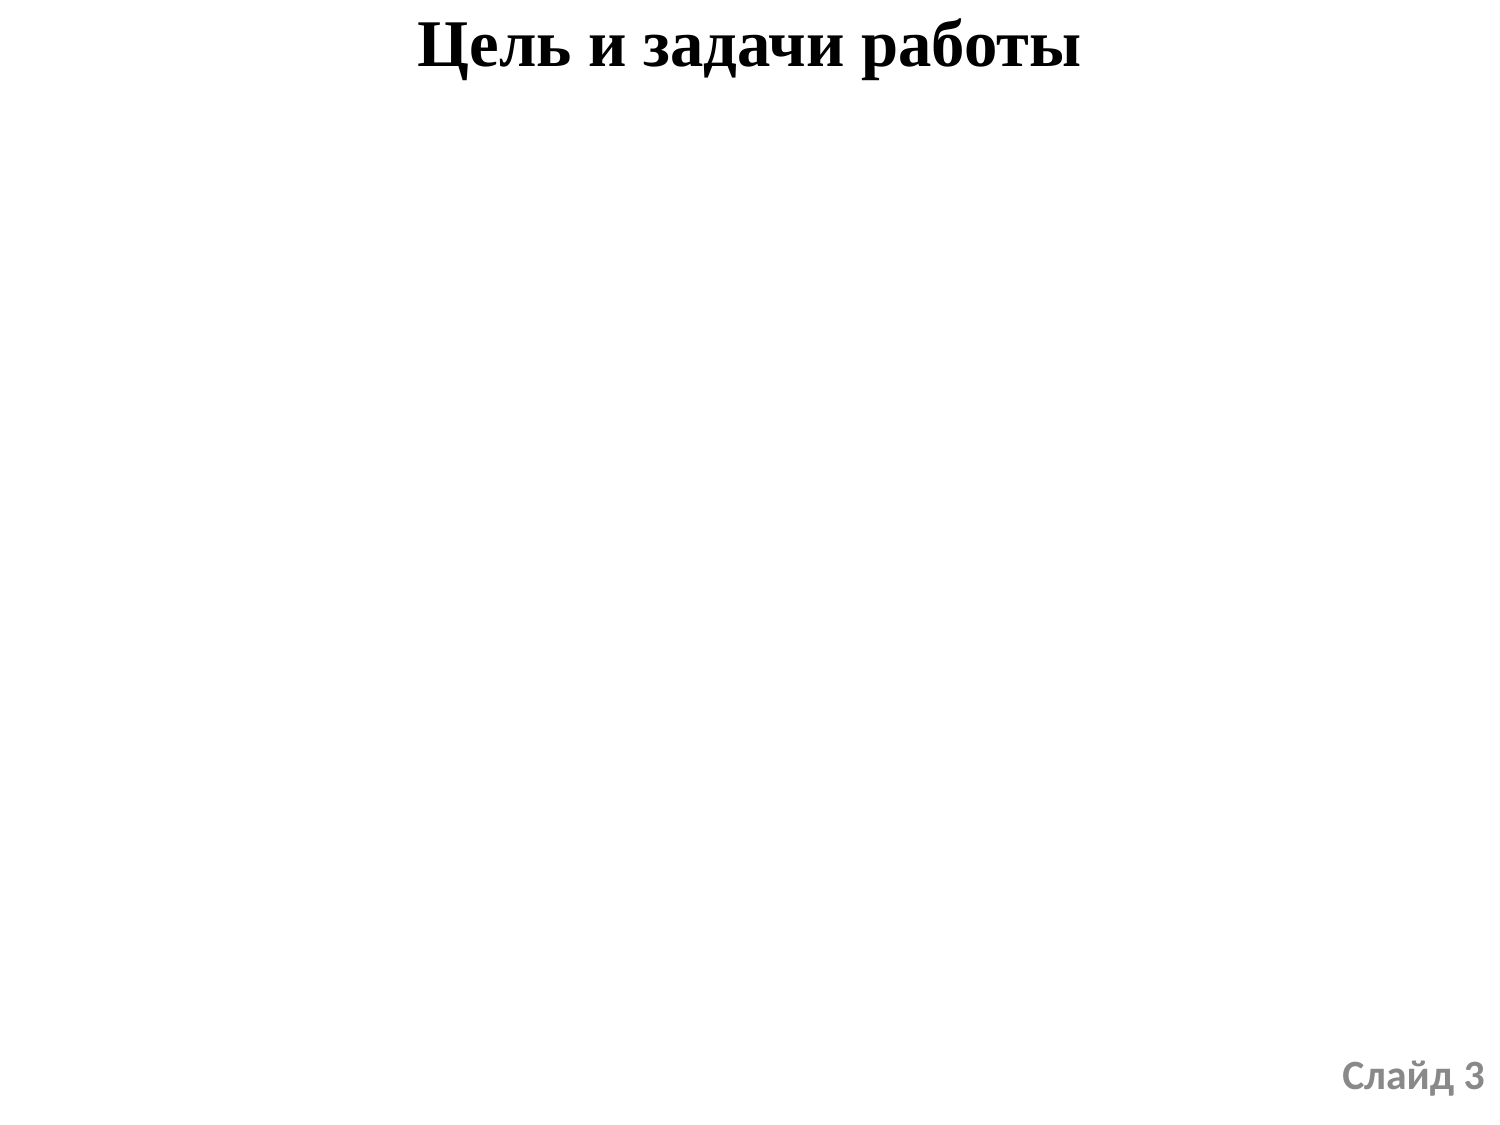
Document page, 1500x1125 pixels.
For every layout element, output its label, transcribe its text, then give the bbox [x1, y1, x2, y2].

slide_number Слайд 3 [1074, 1042, 1500, 1103]
text_box Цель и задачи работы [0, 0, 1500, 81]
